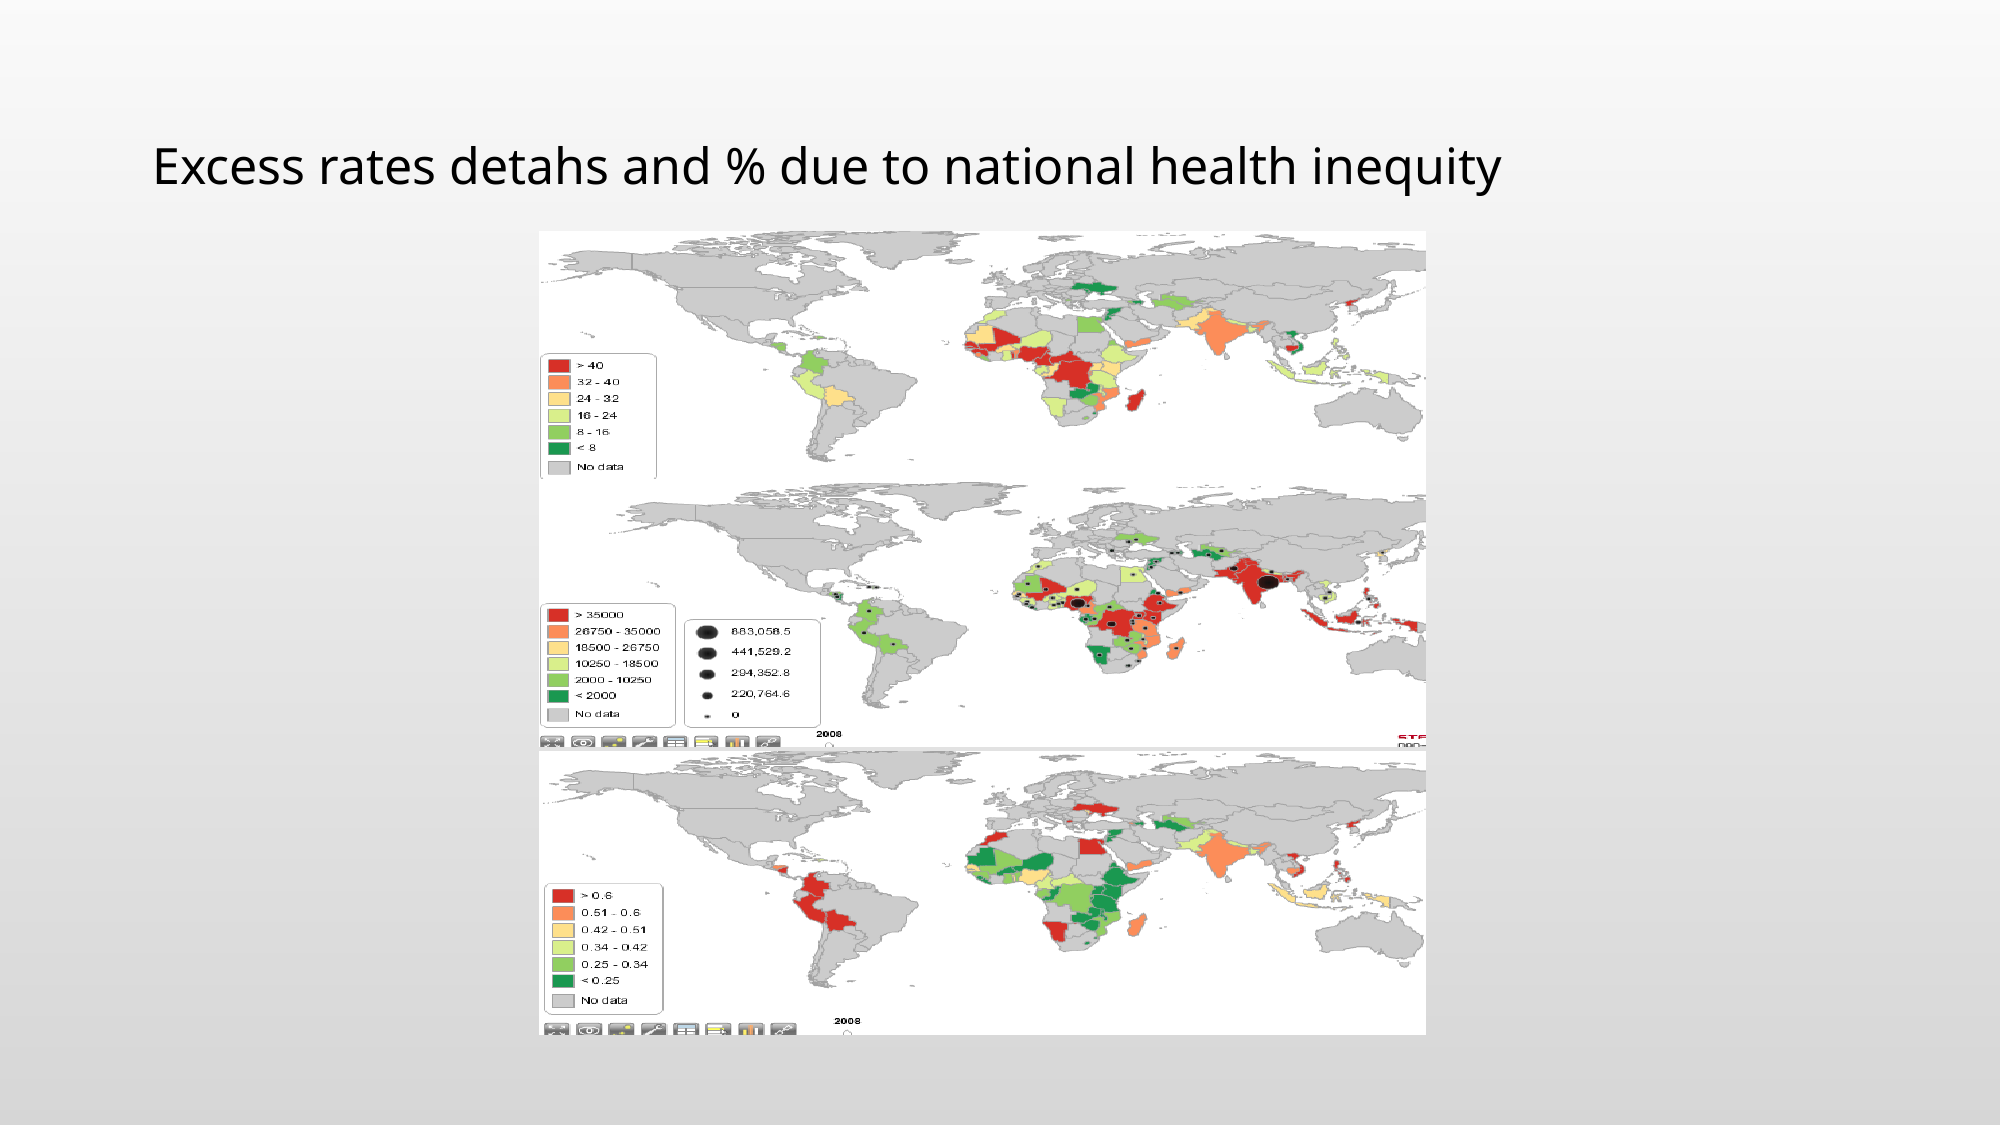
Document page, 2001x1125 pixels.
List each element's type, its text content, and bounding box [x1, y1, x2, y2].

picture [539, 751, 1426, 1035]
picture [539, 479, 1426, 747]
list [539, 231, 1426, 479]
title Excess rates detahs and % due to national health inequity [137, 59, 1863, 278]
